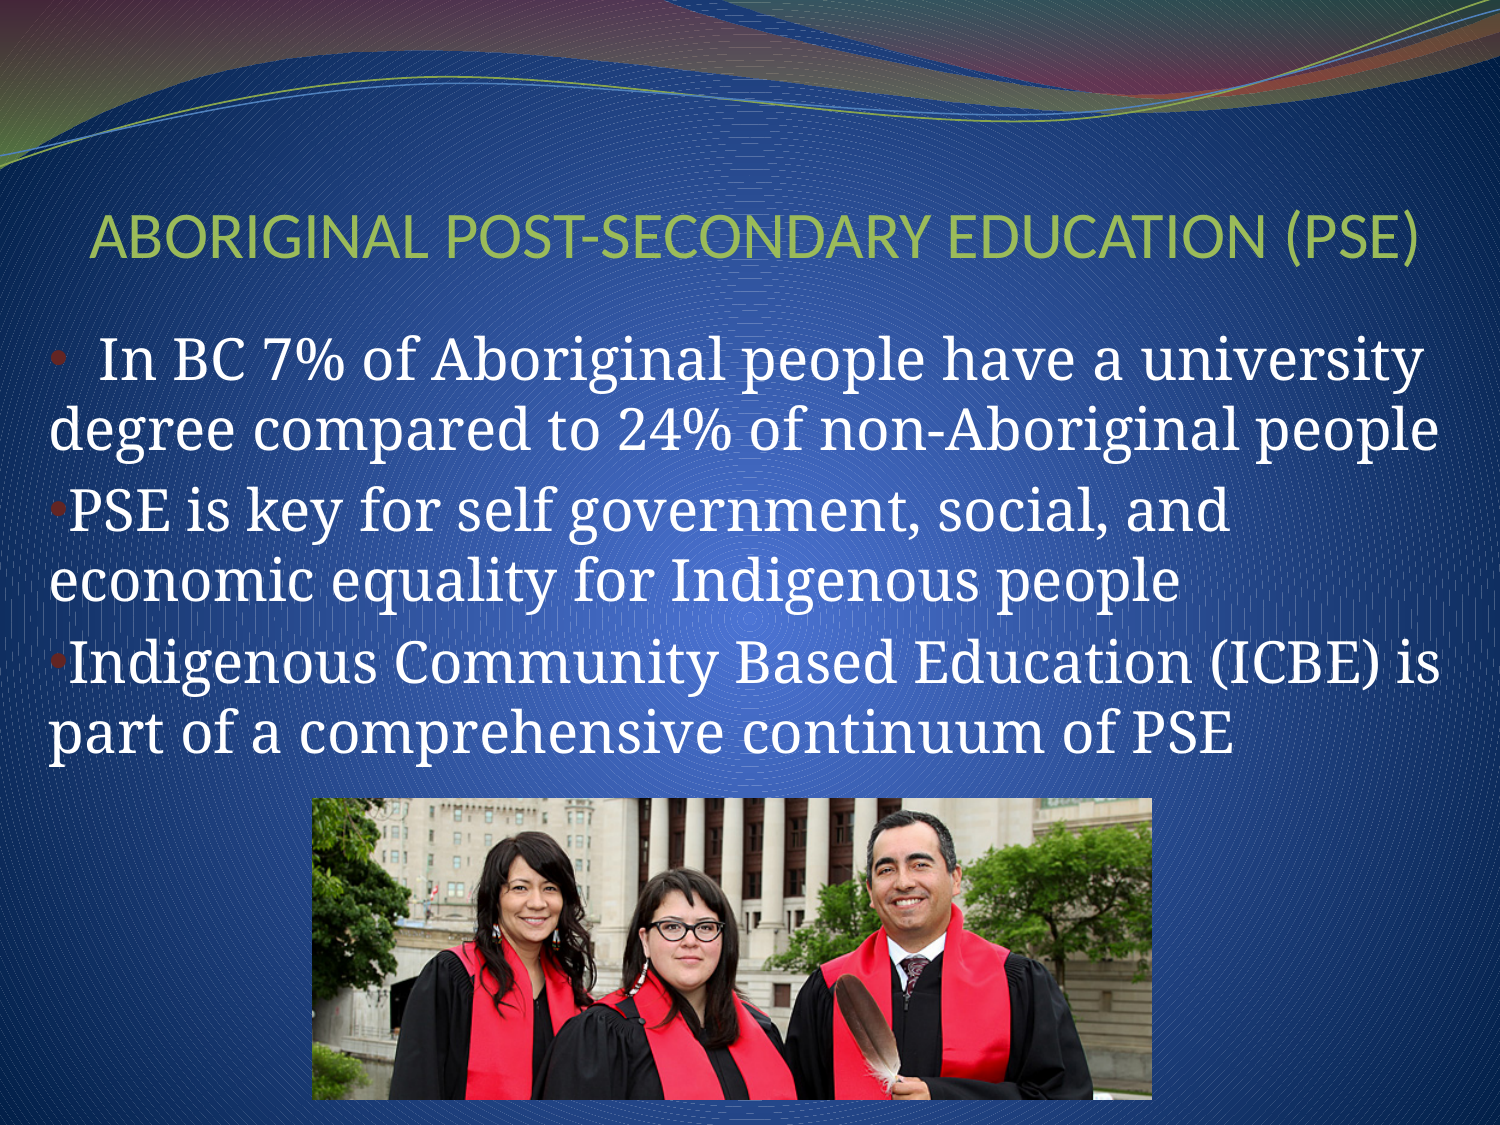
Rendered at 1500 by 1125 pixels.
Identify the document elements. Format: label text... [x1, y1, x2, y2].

picture [312, 798, 1152, 1101]
list In BC 7% of Aboriginal people have a university degree compared to 24% of non-Aboriginal people PSE is key for self government, social, and economic equality for Indigenous people Indigenous Community Based Education (ICBE) is part of a comprehensive continuum of PSE [41, 314, 1459, 799]
text_box ABORIGINAL POST-SECONDARY EDUCATION (PSE) [64, 184, 1447, 280]
